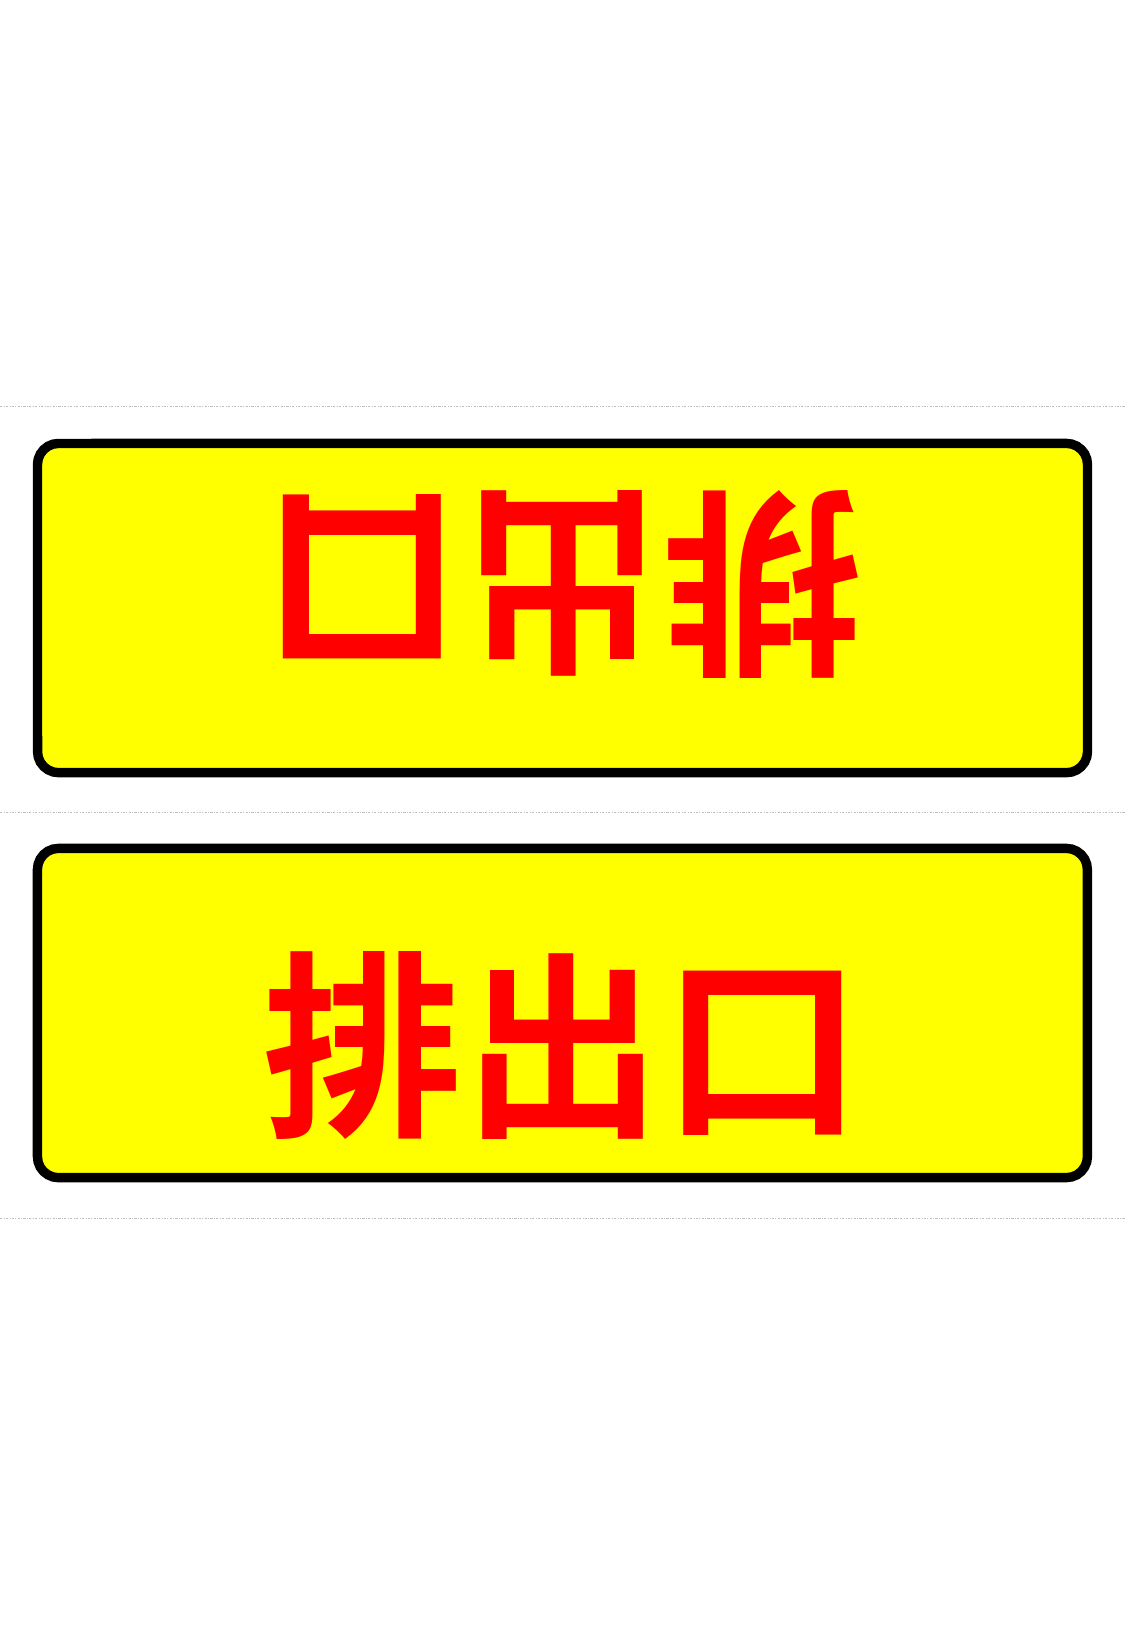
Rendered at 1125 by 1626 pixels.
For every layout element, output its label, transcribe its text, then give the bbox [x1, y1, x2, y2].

text_box 排出口 [247, 914, 878, 1170]
text_box 排出口 [247, 461, 878, 716]
text_box [36, 847, 1089, 1179]
text_box [36, 442, 1089, 774]
